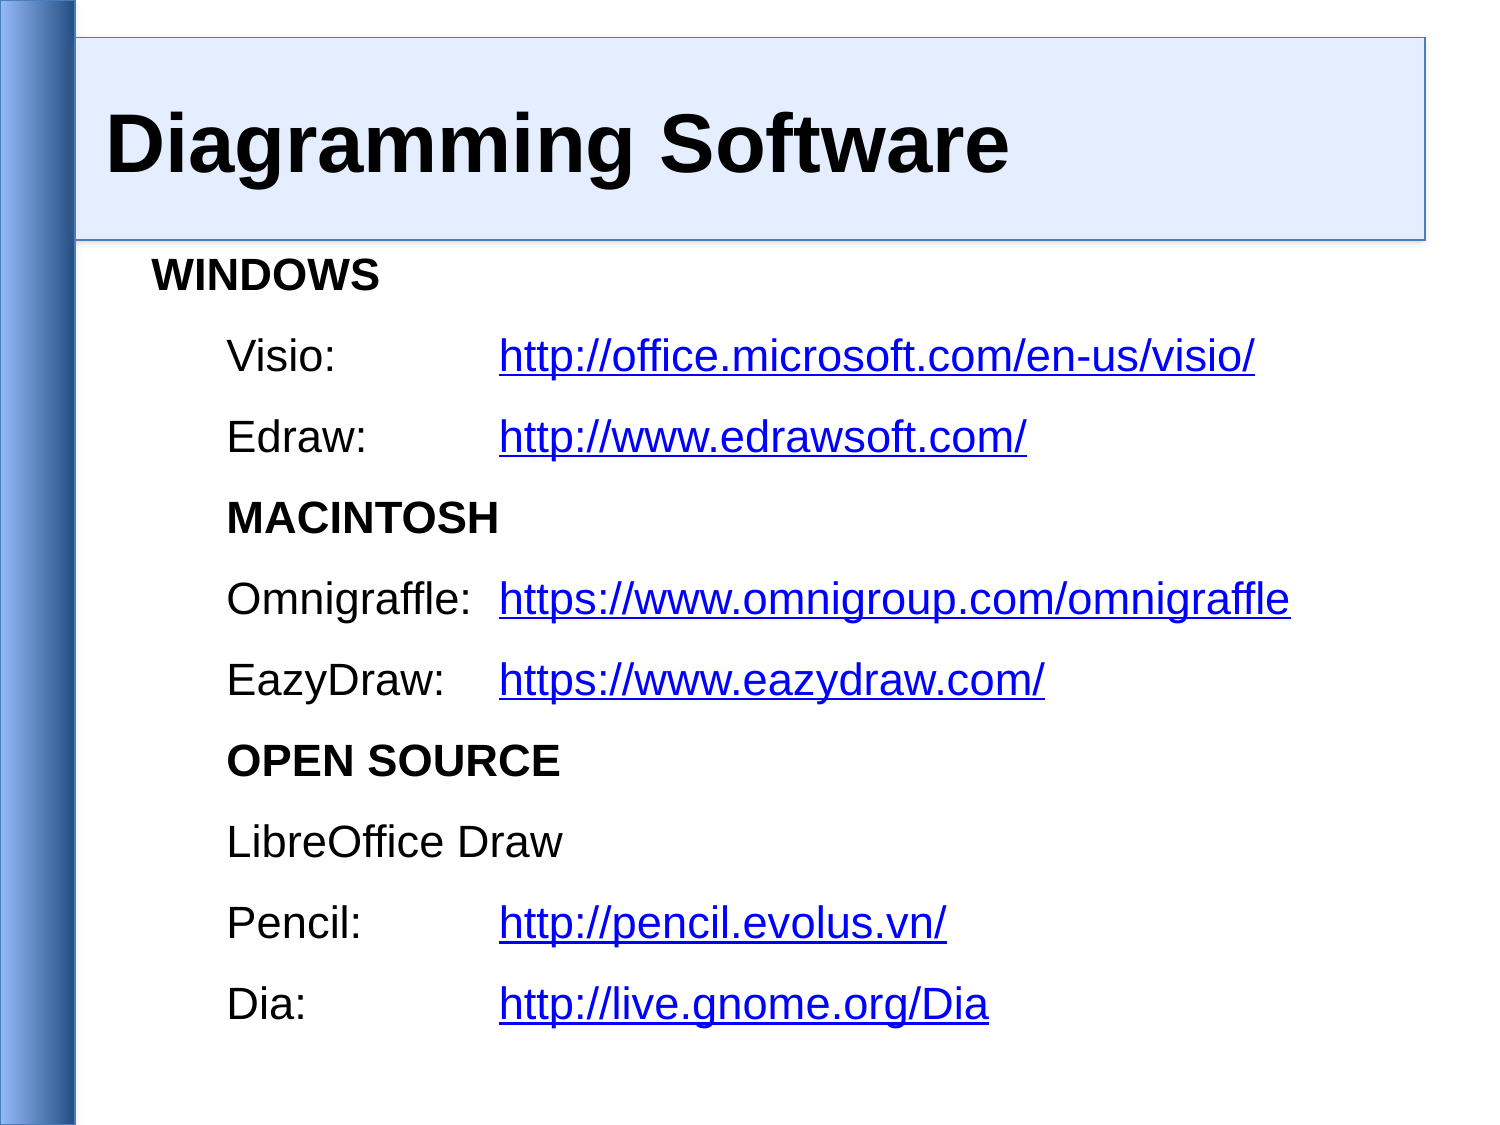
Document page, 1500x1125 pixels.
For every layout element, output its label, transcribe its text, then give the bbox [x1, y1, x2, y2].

text_box WINDOWS Visio: http://office.microsoft.com/en-us/visio/ Edraw: http://www.edrawsoft.com/ MACINTOSH Omnigraffle: https://www.omnigroup.com/omnigraffle EazyDraw: https://www.eazydraw.com/ OPEN SOURCE LibreOffice Draw Pencil: http://pencil.evolus.vn/ Dia: http://live.gnome.org/Dia [138, 238, 1425, 1036]
title Diagramming Software [74, 37, 1426, 241]
